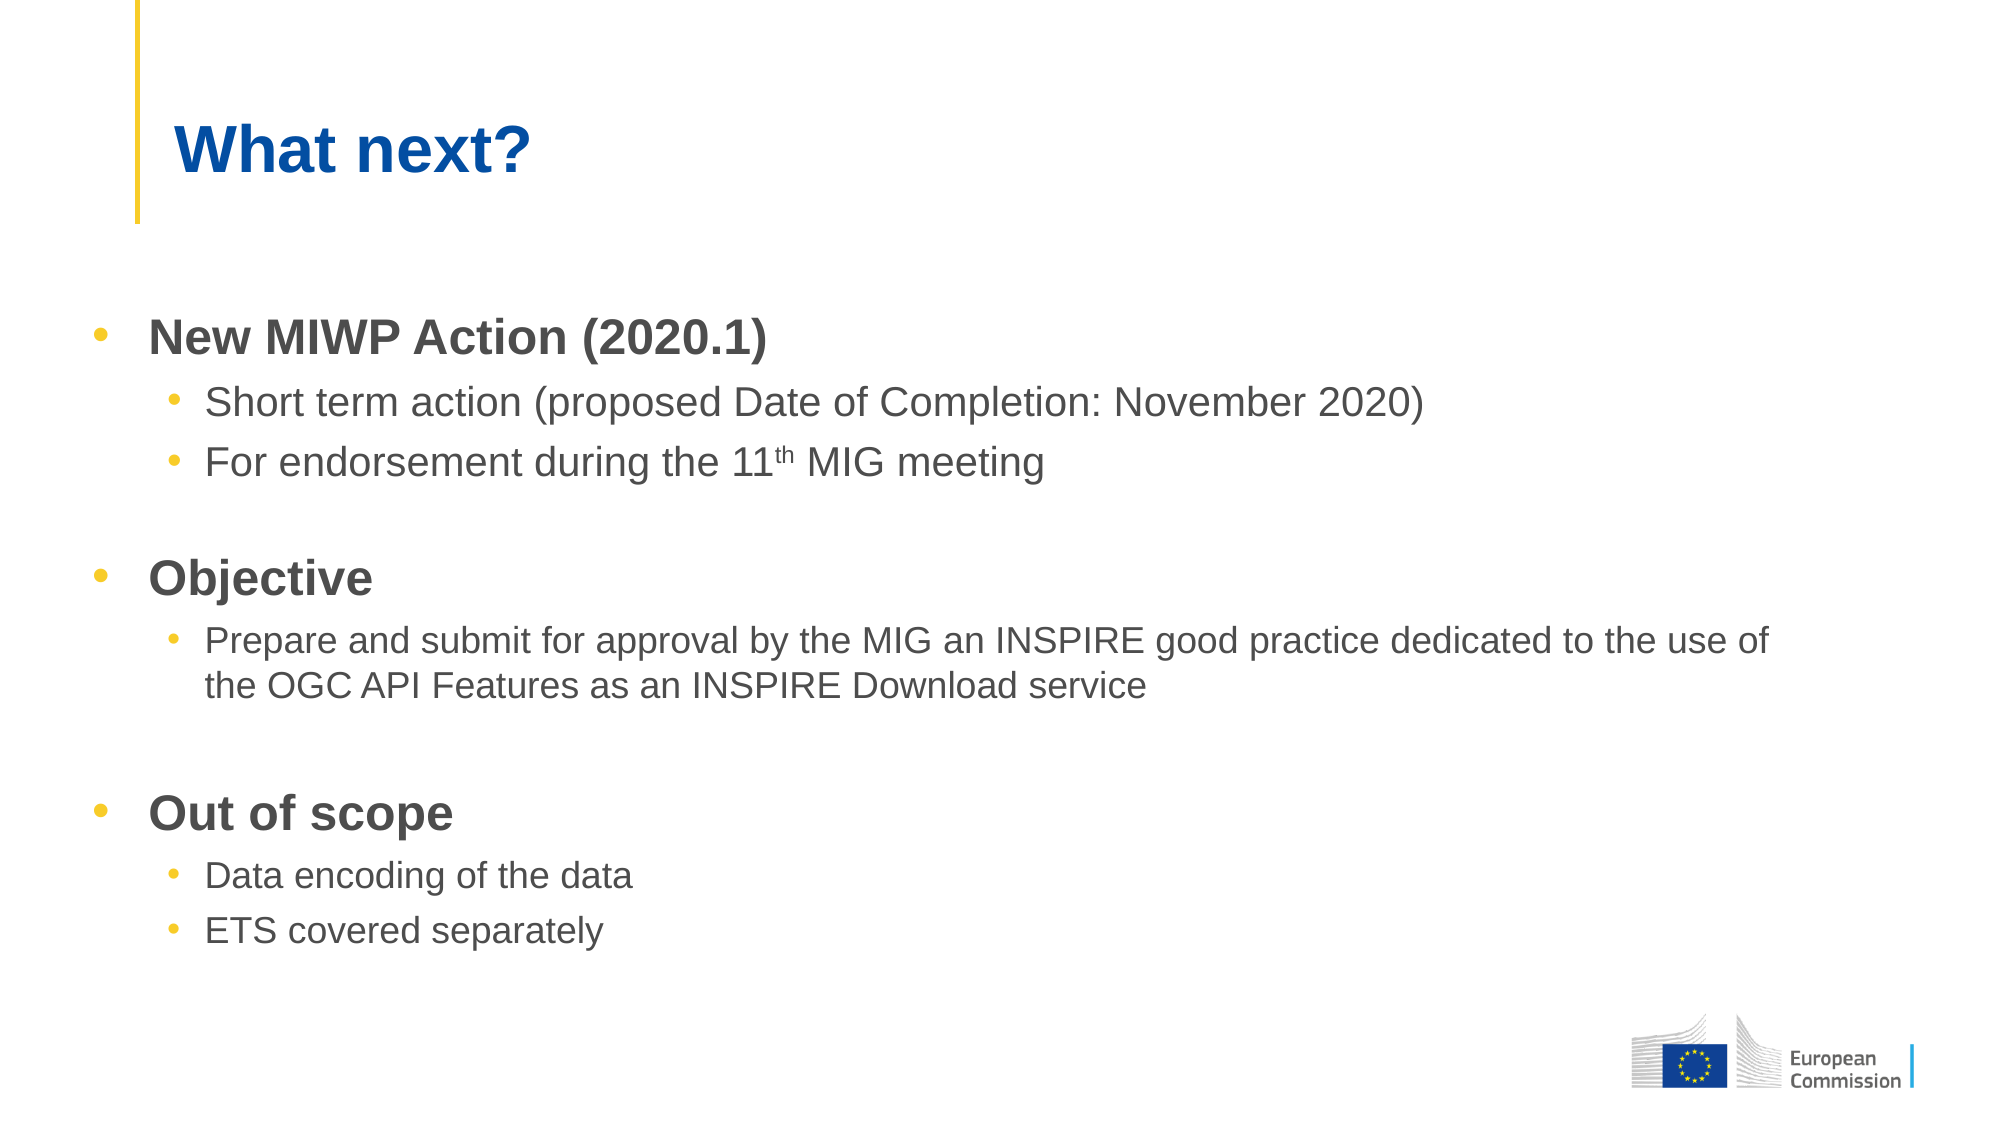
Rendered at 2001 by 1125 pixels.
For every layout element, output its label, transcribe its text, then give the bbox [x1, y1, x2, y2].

title What next? [159, 58, 1843, 187]
picture [1631, 1013, 1915, 1091]
list New MIWP Action (2020.1) Short term action (proposed Date of Completion: November 2020) For endorsement during the 11th MIG meeting Objective Prepare and submit for approval by the MIG an INSPIRE good practice dedicated to the use of the OGC API Features as an INSPIRE Download service Out of scope Data encoding of the data ETS covered separately [77, 296, 1827, 979]
